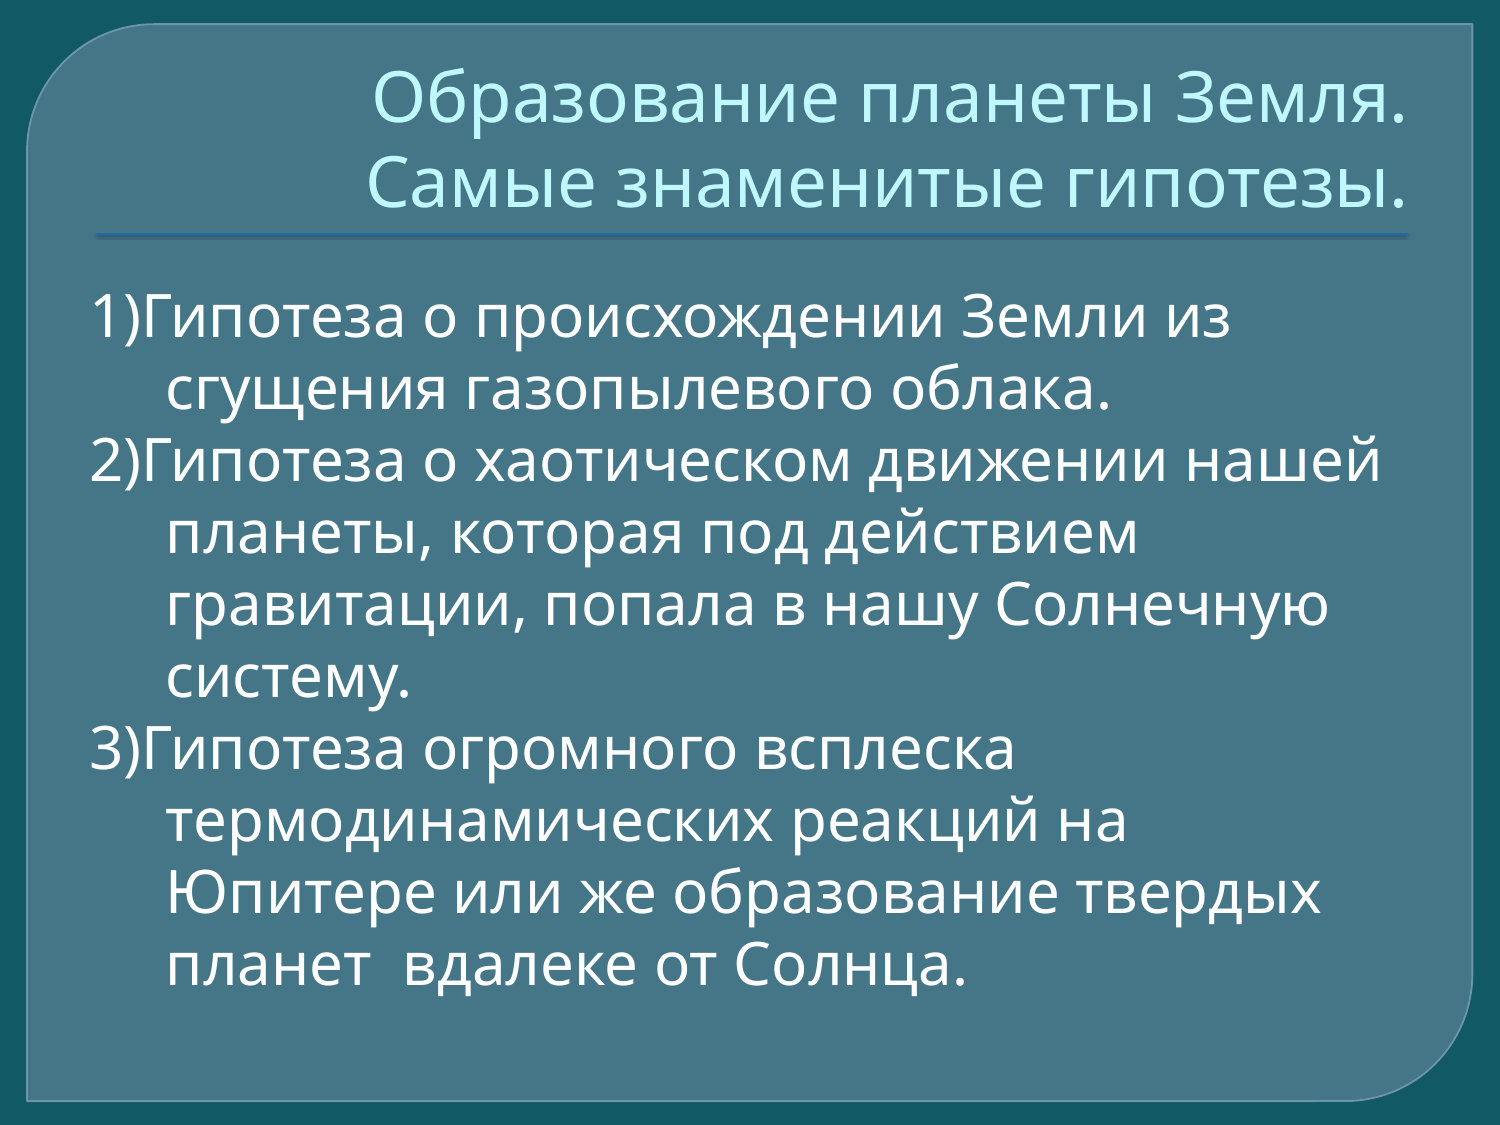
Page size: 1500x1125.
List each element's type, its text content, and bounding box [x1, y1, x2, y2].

list 1)Гипотеза о происхождении Земли из сгущения газопылевого облака. 2)Гипотеза о хаотическом движении нашей планеты, которая под действием гравитации, попала в нашу Солнечную систему. 3)Гипотеза огромного всплеска термодинамических реакций на Юпитере или же образование твердых планет вдалеке от Солнца. [75, 270, 1425, 1013]
title Образование планеты Земля. Самые знаменитые гипотезы. [75, 41, 1425, 230]
